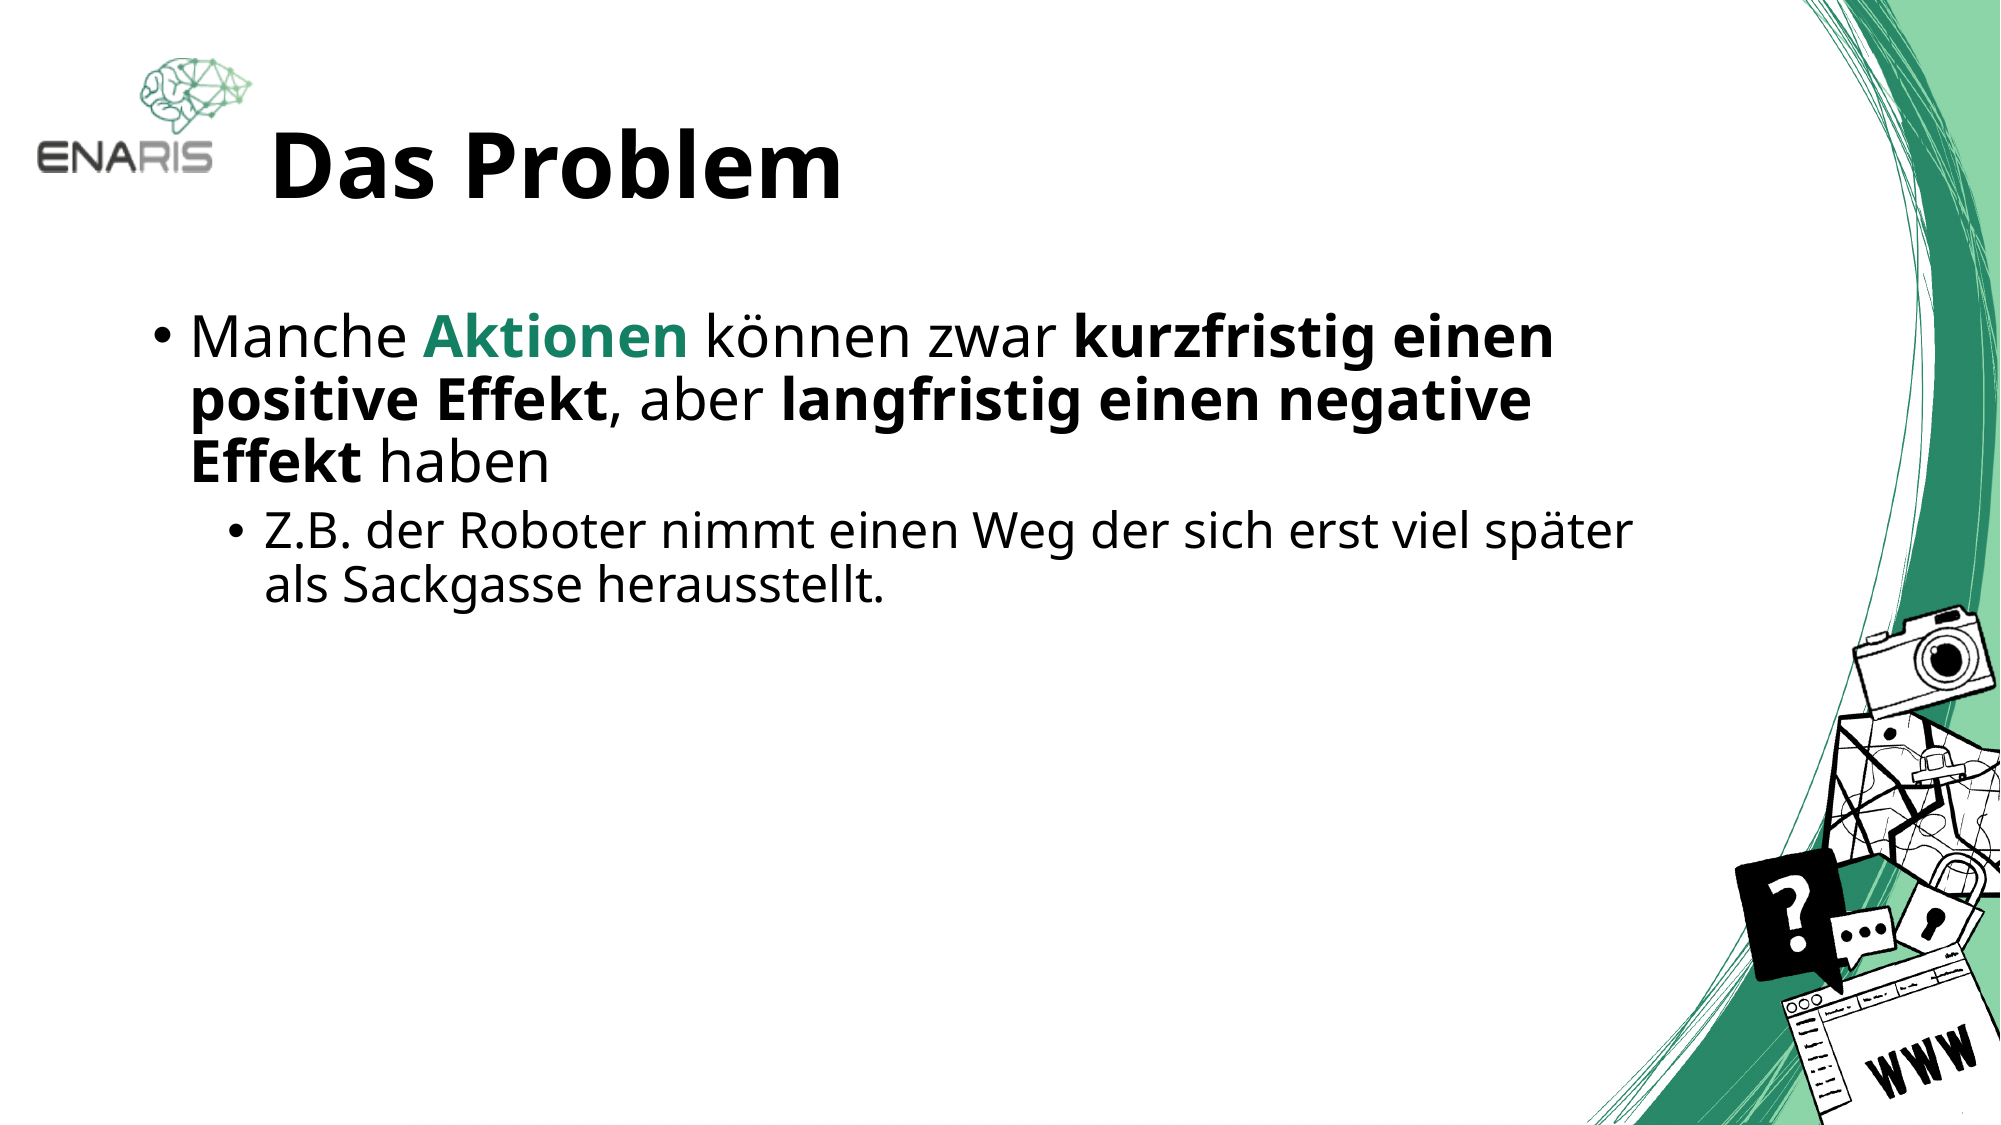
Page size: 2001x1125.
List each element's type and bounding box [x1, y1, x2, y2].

picture [408, 0, 2000, 1125]
picture [37, 58, 254, 173]
list [137, 299, 1728, 1014]
title [253, 59, 1863, 278]
